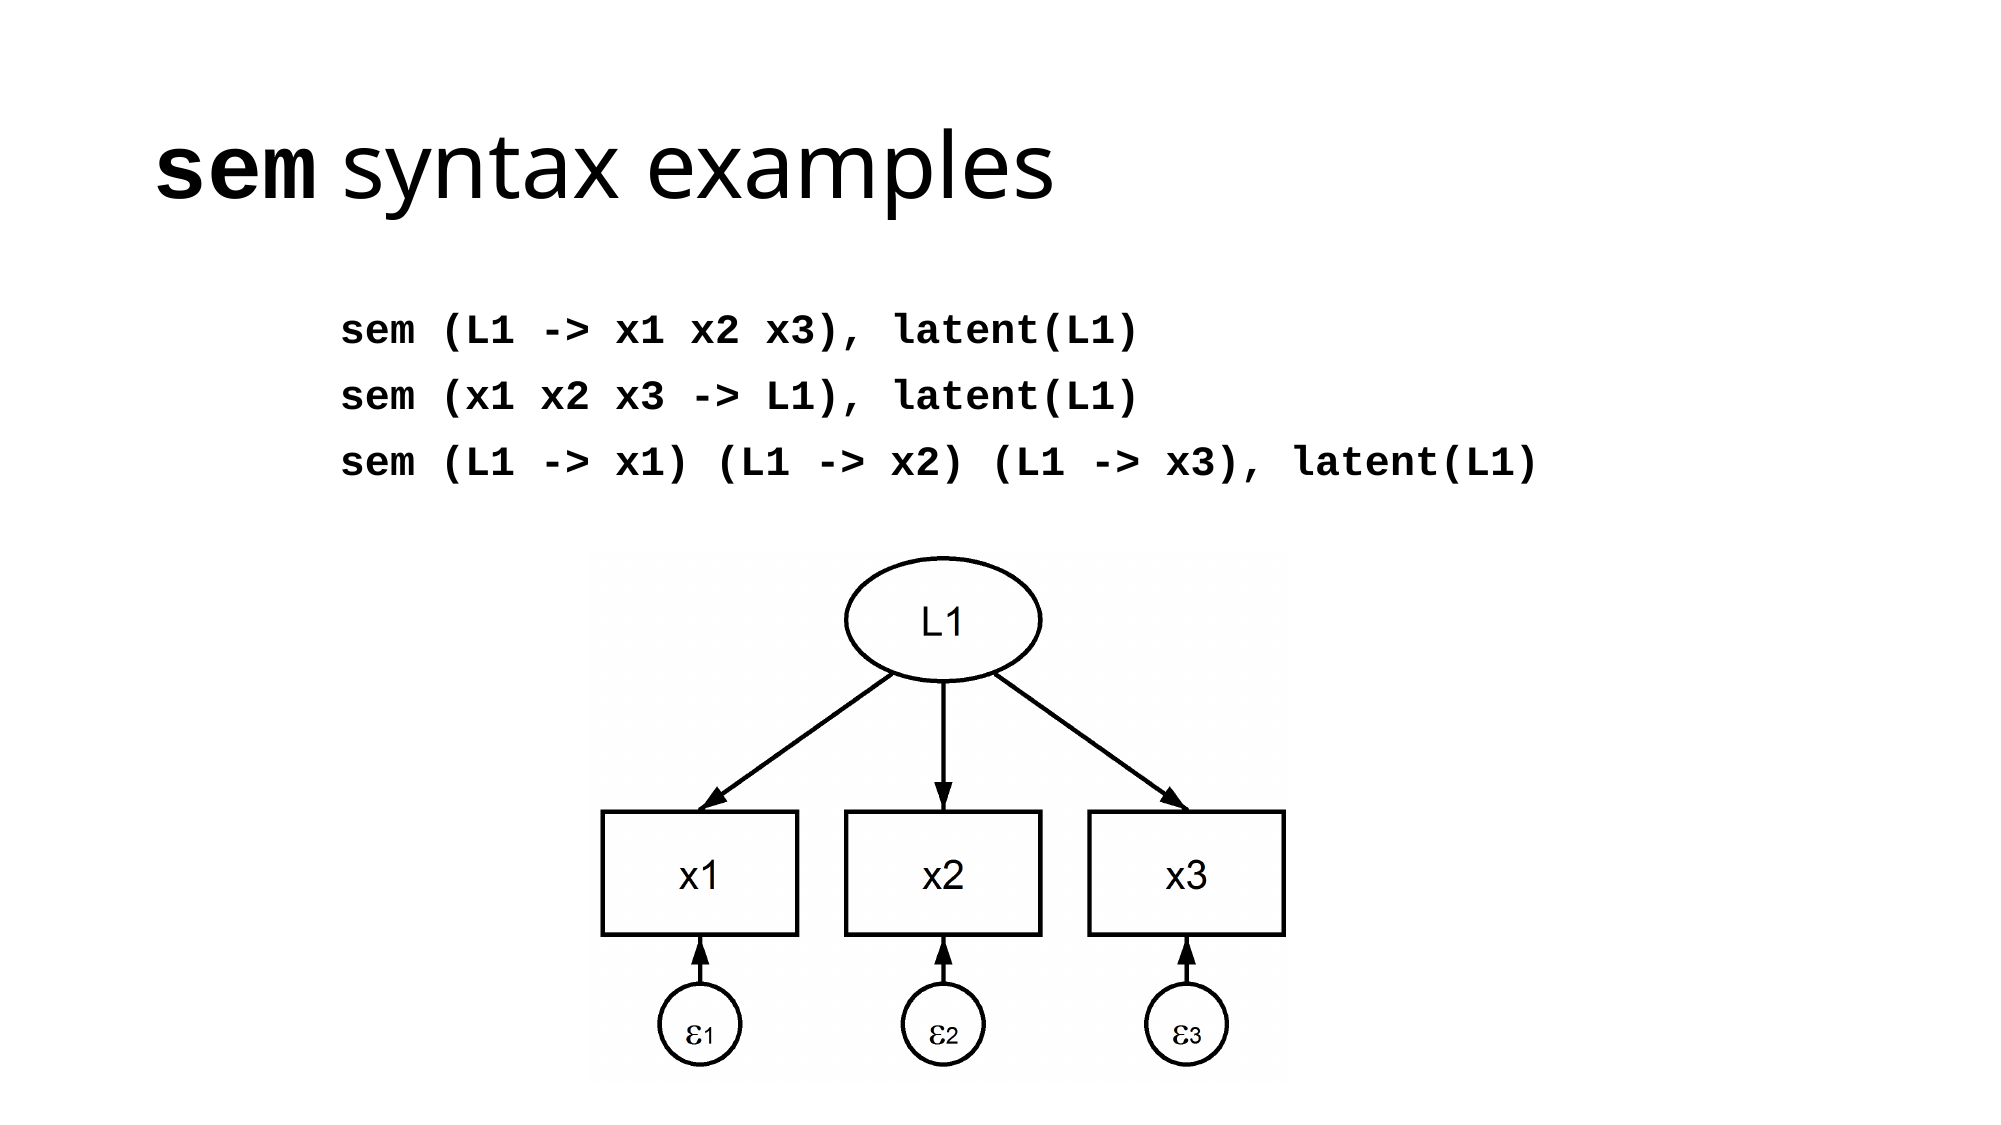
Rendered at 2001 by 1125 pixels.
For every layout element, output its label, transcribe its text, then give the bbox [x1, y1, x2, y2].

title sem syntax examples [137, 59, 1863, 278]
list sem (L1 -> x1 x2 x3), latent(L1) sem (x1 x2 x3 -> L1), latent(L1) sem (L1 -> x1) (L1 -> x2) (L1 -> x3), latent(L1) [324, 299, 1675, 588]
picture [587, 549, 1289, 1084]
